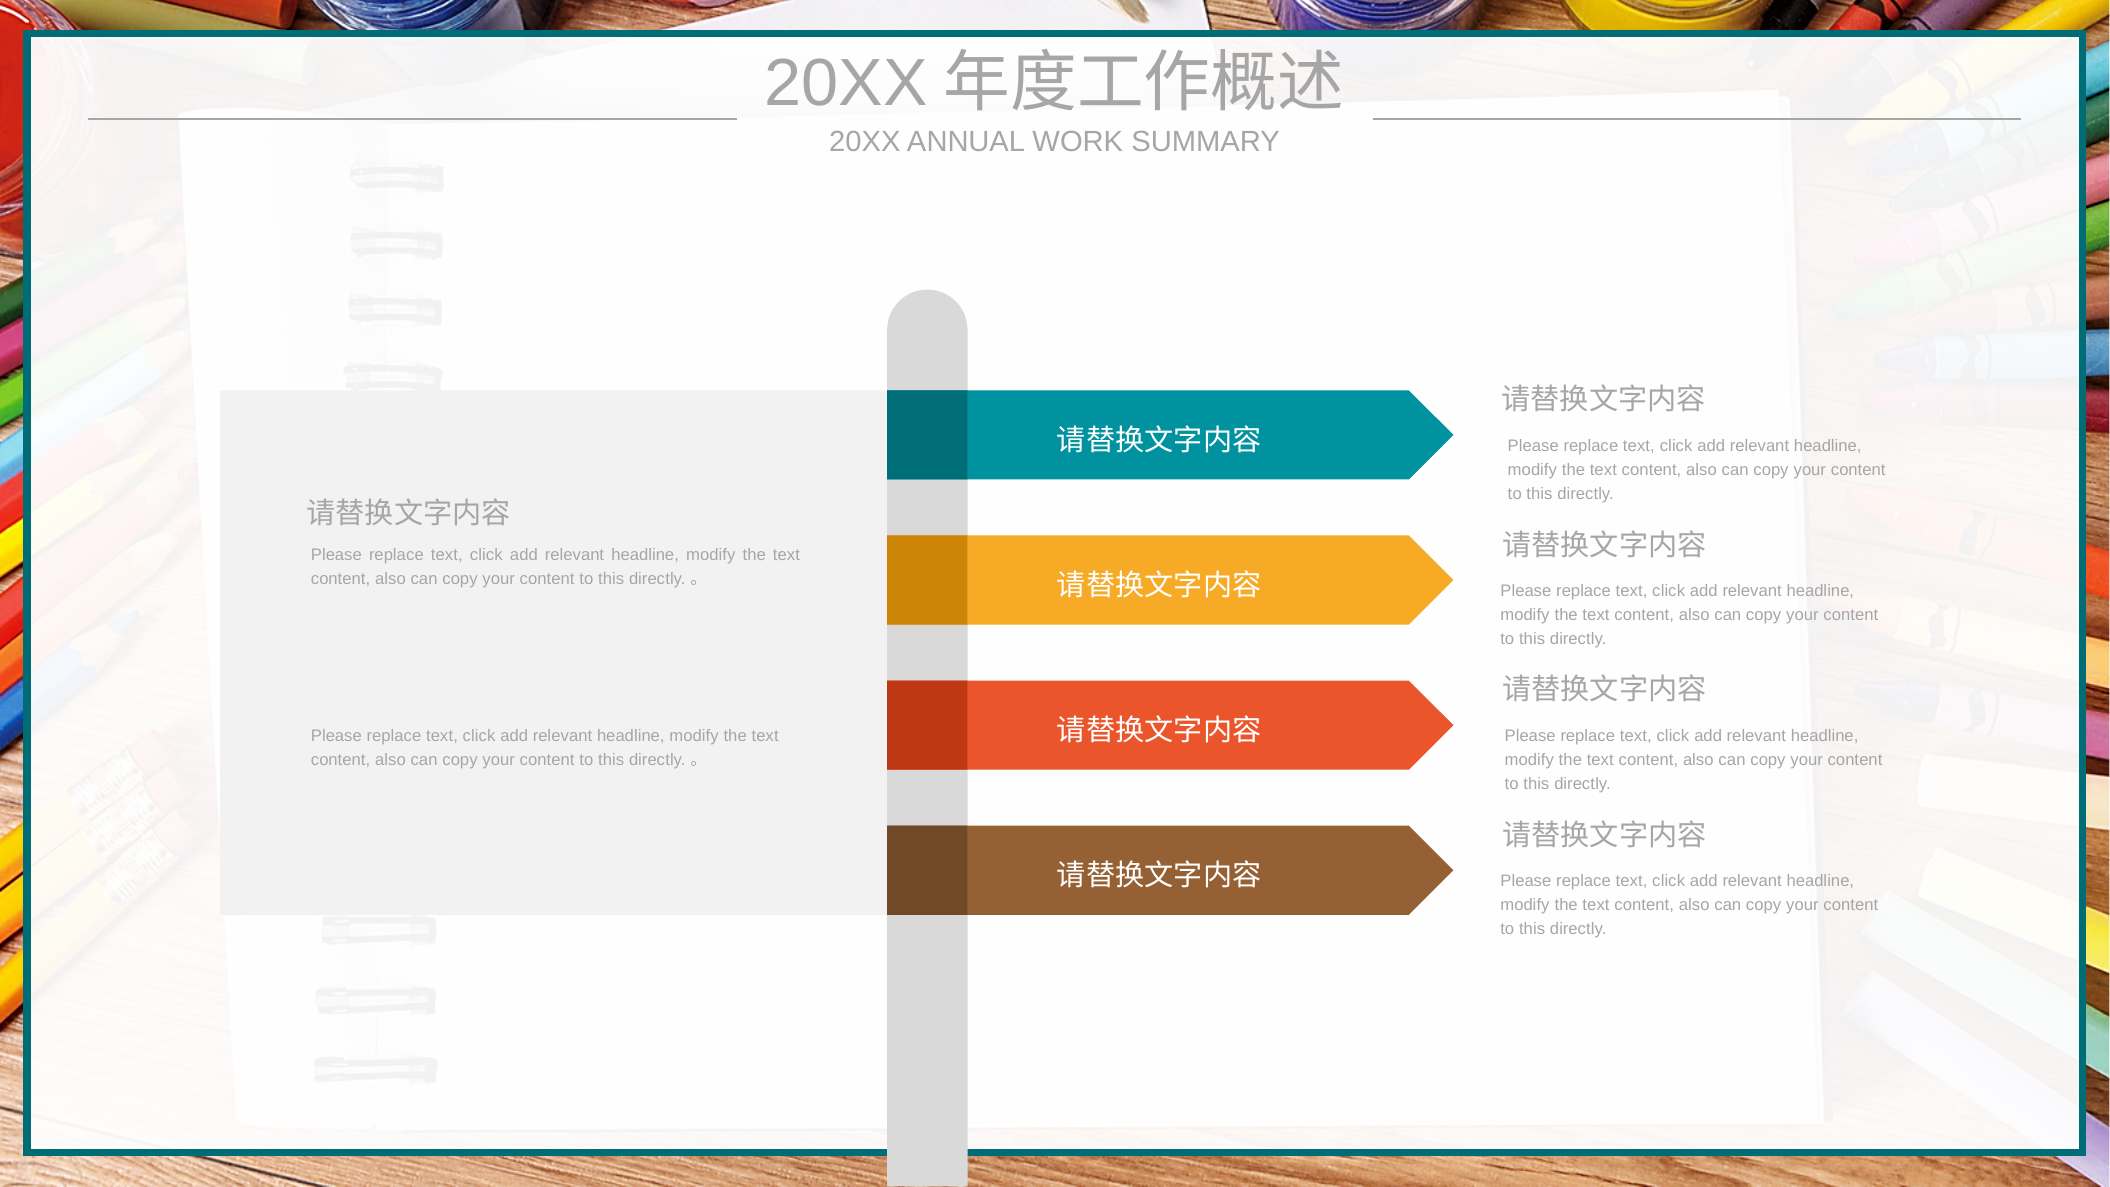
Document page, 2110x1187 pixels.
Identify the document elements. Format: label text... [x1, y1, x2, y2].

text_box [887, 770, 969, 825]
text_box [1485, 656, 1900, 800]
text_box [220, 390, 887, 915]
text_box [887, 535, 1454, 625]
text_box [887, 825, 1454, 915]
text_box [886, 288, 969, 390]
text_box [887, 480, 969, 535]
text_box [886, 915, 969, 1187]
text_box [887, 680, 1454, 770]
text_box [1485, 511, 1896, 655]
text_box 20XX年度工作概述 [730, 38, 1379, 119]
picture [0, 0, 2110, 1187]
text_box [1485, 366, 1903, 510]
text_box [887, 390, 1454, 480]
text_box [1485, 801, 1896, 945]
text_box 20XX ANNUAL WORK SUMMARY [824, 122, 1285, 158]
text_box [887, 625, 969, 680]
